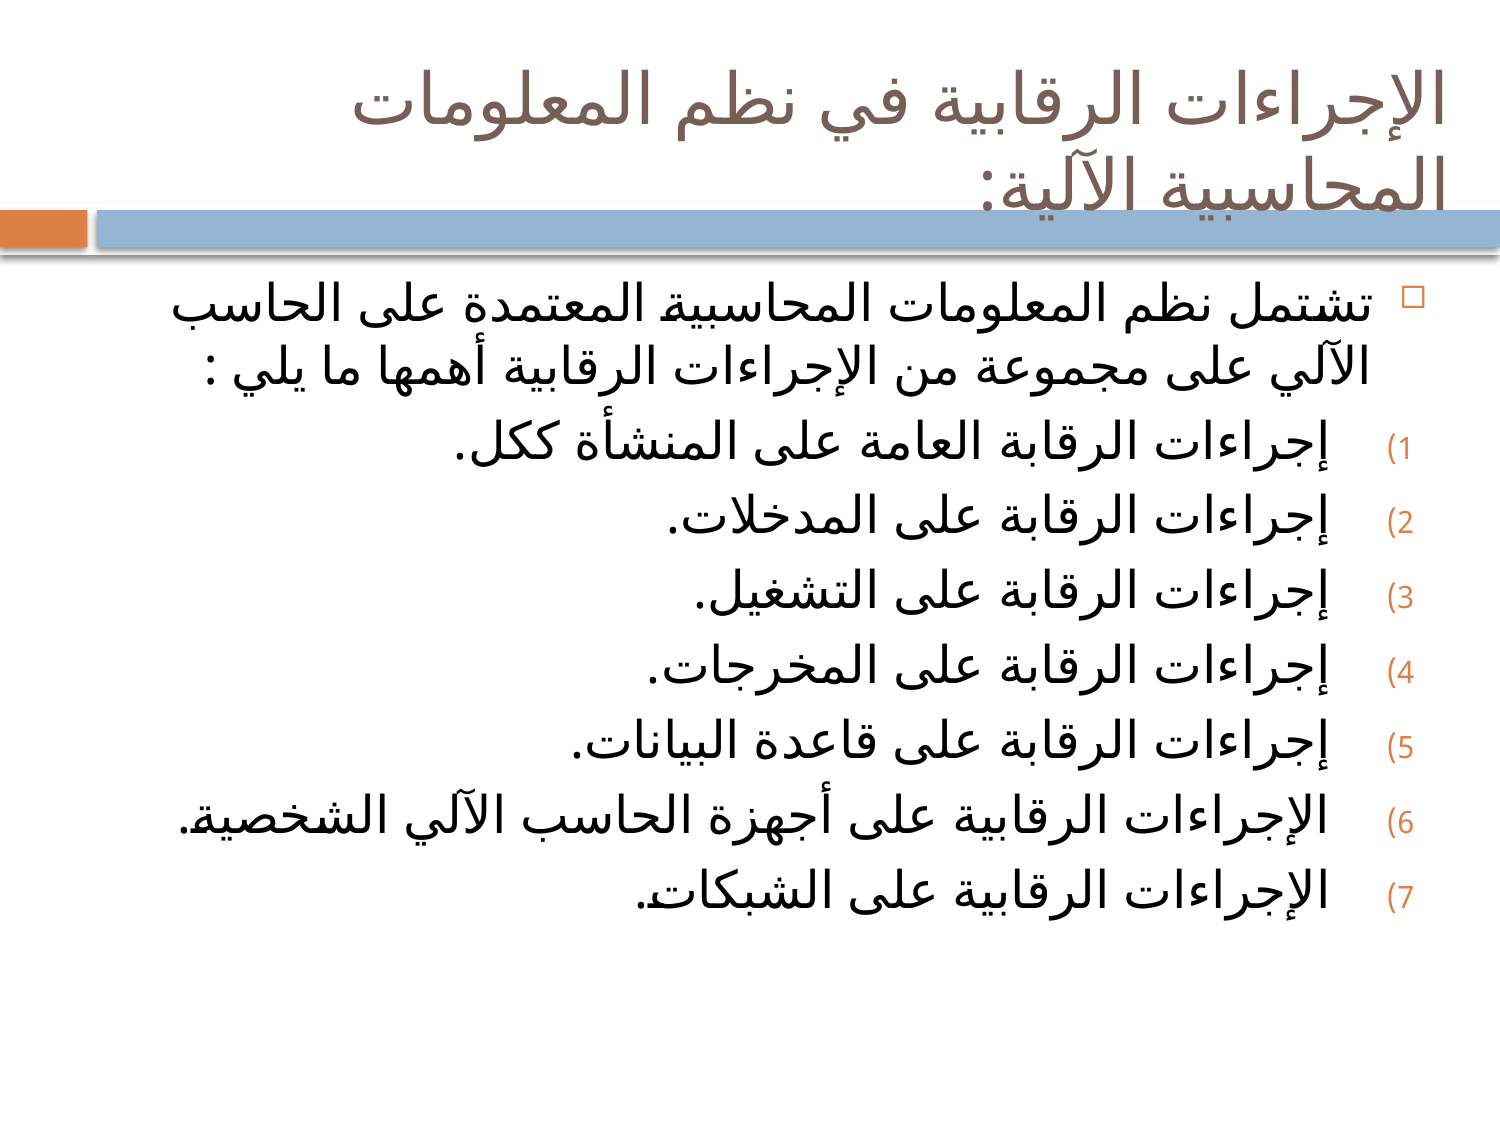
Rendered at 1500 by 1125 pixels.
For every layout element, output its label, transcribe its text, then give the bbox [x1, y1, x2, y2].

title الإجراءات الرقابية في نظم المعلومات المحاسبية الآلية: [199, 45, 1466, 233]
list تشتمل نظم المعلومات المحاسبية المعتمدة على الحاسب الآلي على مجموعة من الإجراءات الرقابية أهمها ما يلي : إجراءات الرقابة العامة على المنشأة ككل. إجراءات الرقابة على المدخلات. إجراءات الرقابة على التشغيل. إجراءات الرقابة على المخرجات. إجراءات الرقابة على قاعدة البيانات. الإجراءات الرقابية على أجهزة الحاسب الآلي الشخصية. الإجراءات الرقابية على الشبكات. [100, 262, 1438, 1000]
